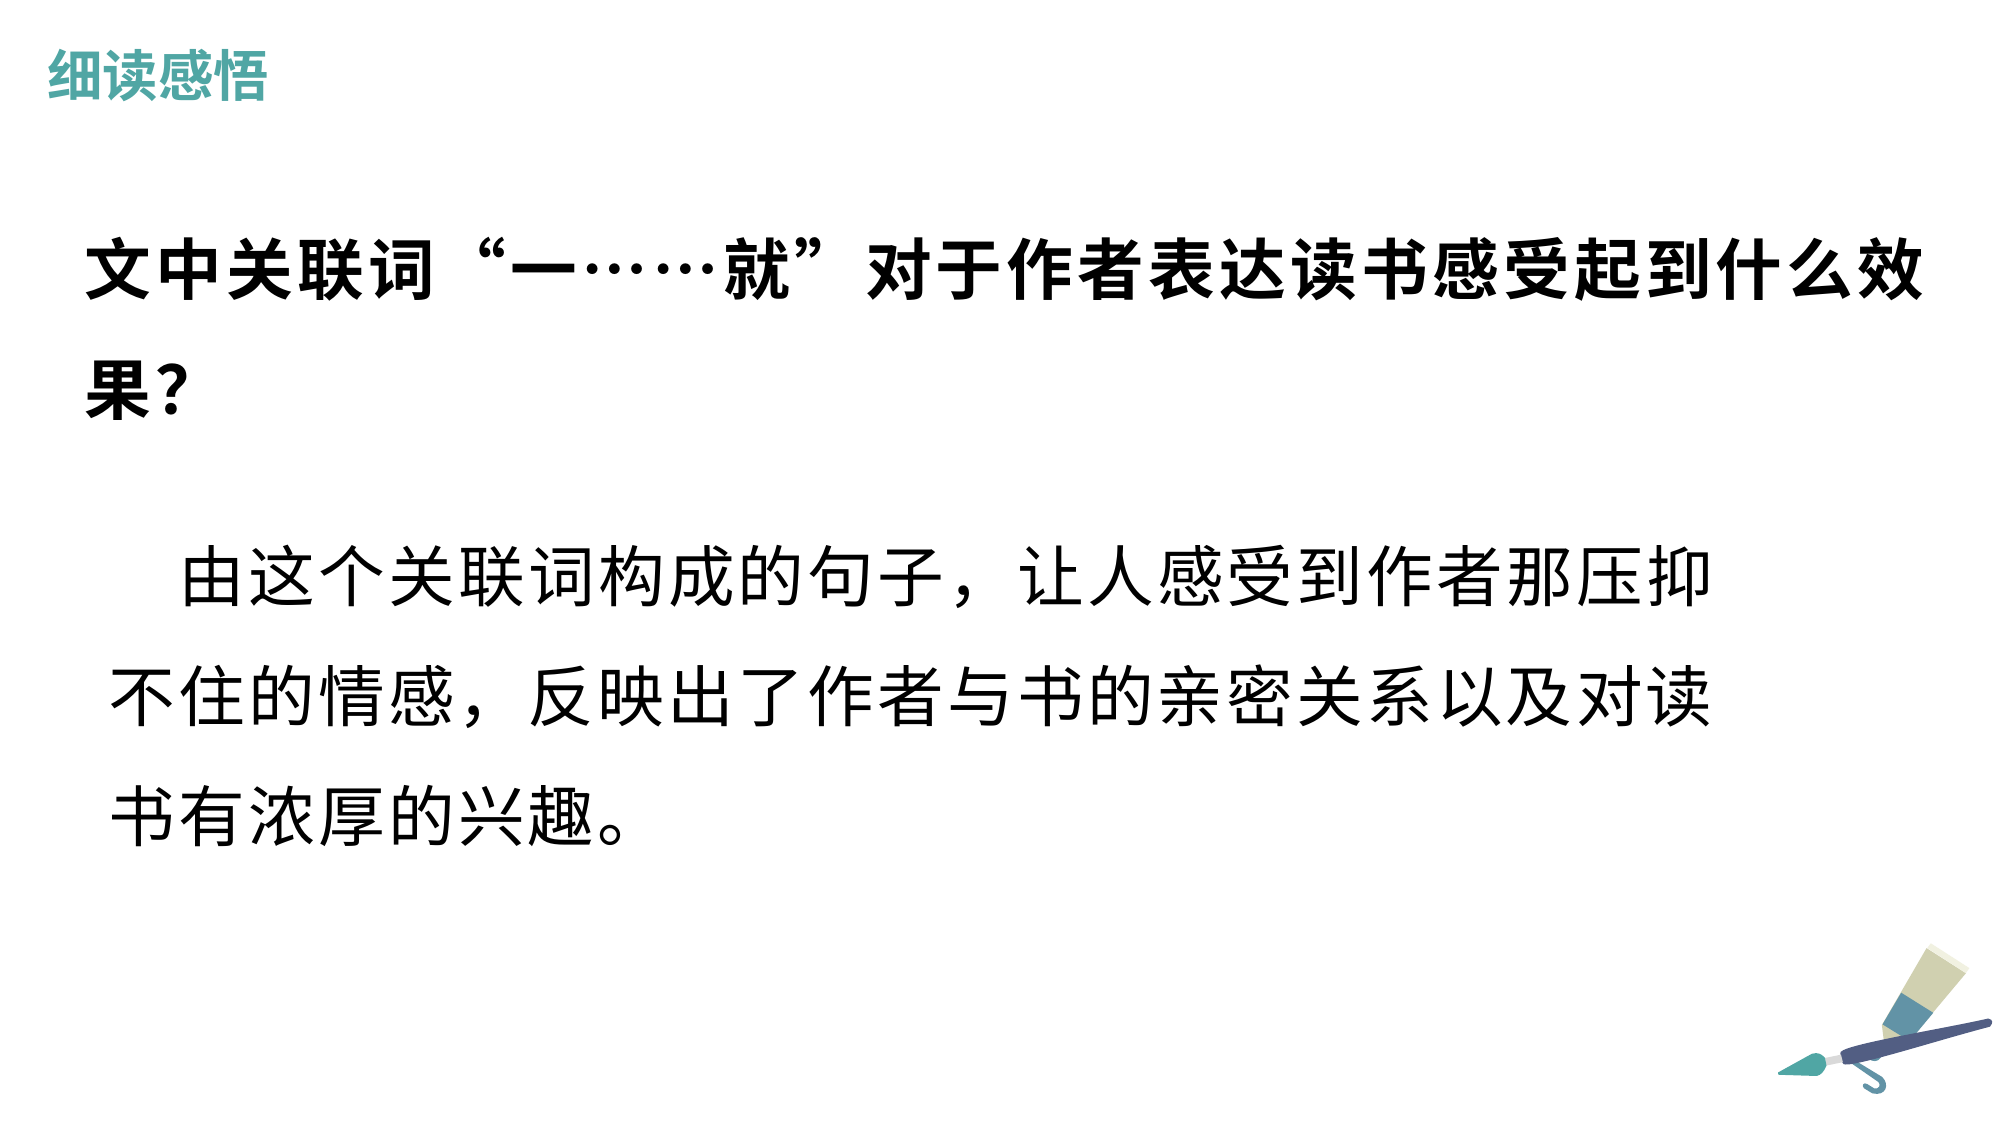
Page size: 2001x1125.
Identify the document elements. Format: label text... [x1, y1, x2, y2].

text_box 细读感悟 [32, 33, 347, 115]
title 文中关联词“一……就”对于作者表达读书感受起到什么效果？ [70, 184, 2000, 431]
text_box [1811, 945, 1974, 1125]
subtitle 由这个关联词构成的句子，让人感受到作者那压抑不住的情感，反映出了作者与书的亲密关系以及对读书有浓厚的兴趣。 [93, 487, 1744, 825]
